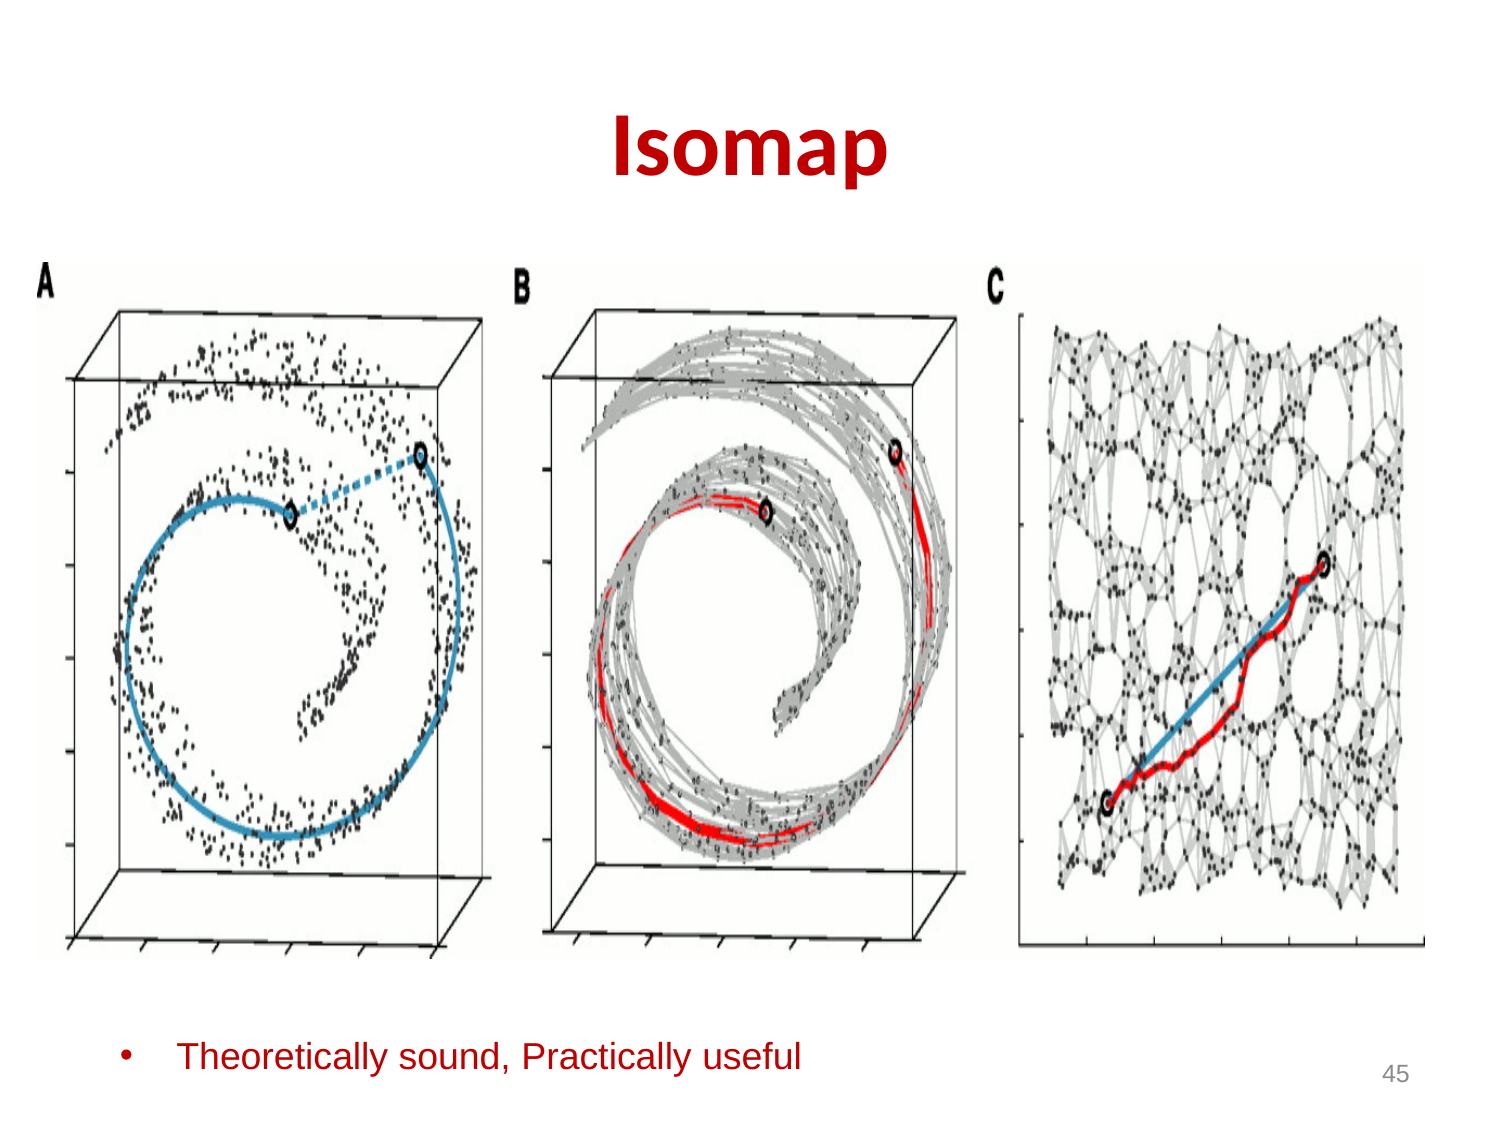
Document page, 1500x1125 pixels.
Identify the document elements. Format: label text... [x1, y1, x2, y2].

picture [37, 262, 1426, 959]
text_box Theoretically sound, Practically useful [105, 1024, 817, 1085]
slide_number 45 [1074, 1042, 1425, 1103]
title Isomap [75, 45, 1425, 233]
